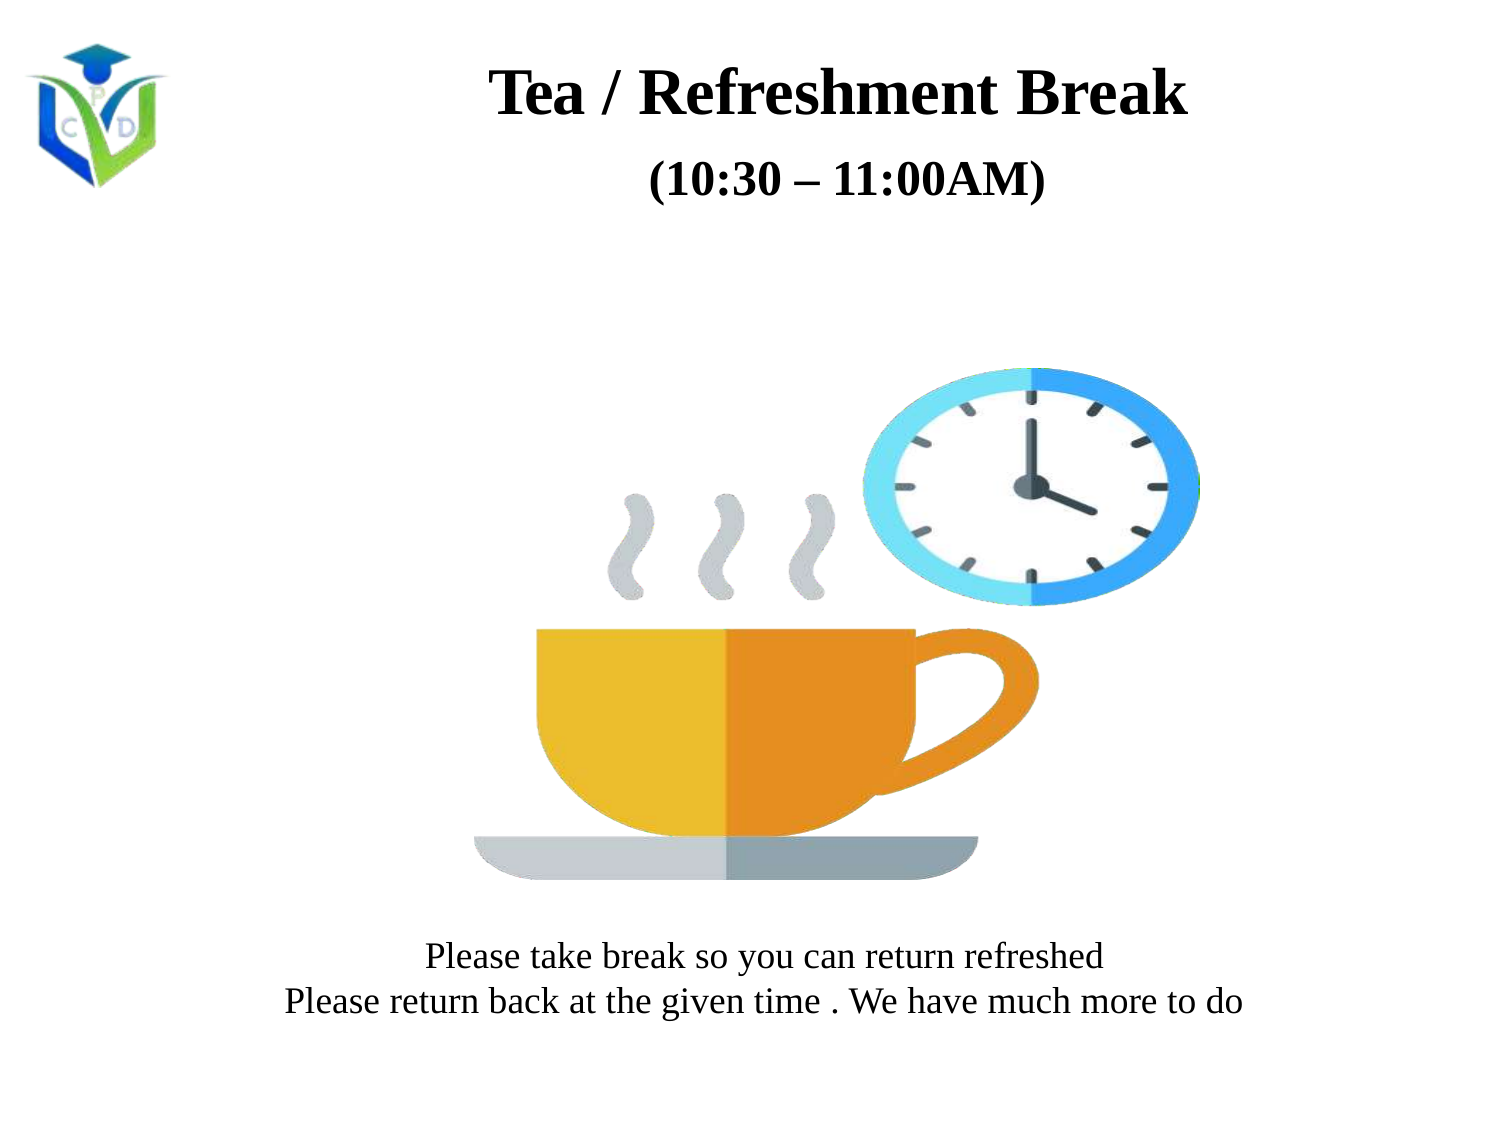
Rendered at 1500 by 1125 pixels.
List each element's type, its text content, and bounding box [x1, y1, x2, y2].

title Tea / Refreshment Break (10:30 – 11:00AM) [187, 32, 1488, 223]
picture [24, 42, 171, 188]
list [474, 368, 1201, 882]
text_box Please take break so you can return refreshed Please return back at the given time . We have much more to do [263, 881, 1275, 1071]
